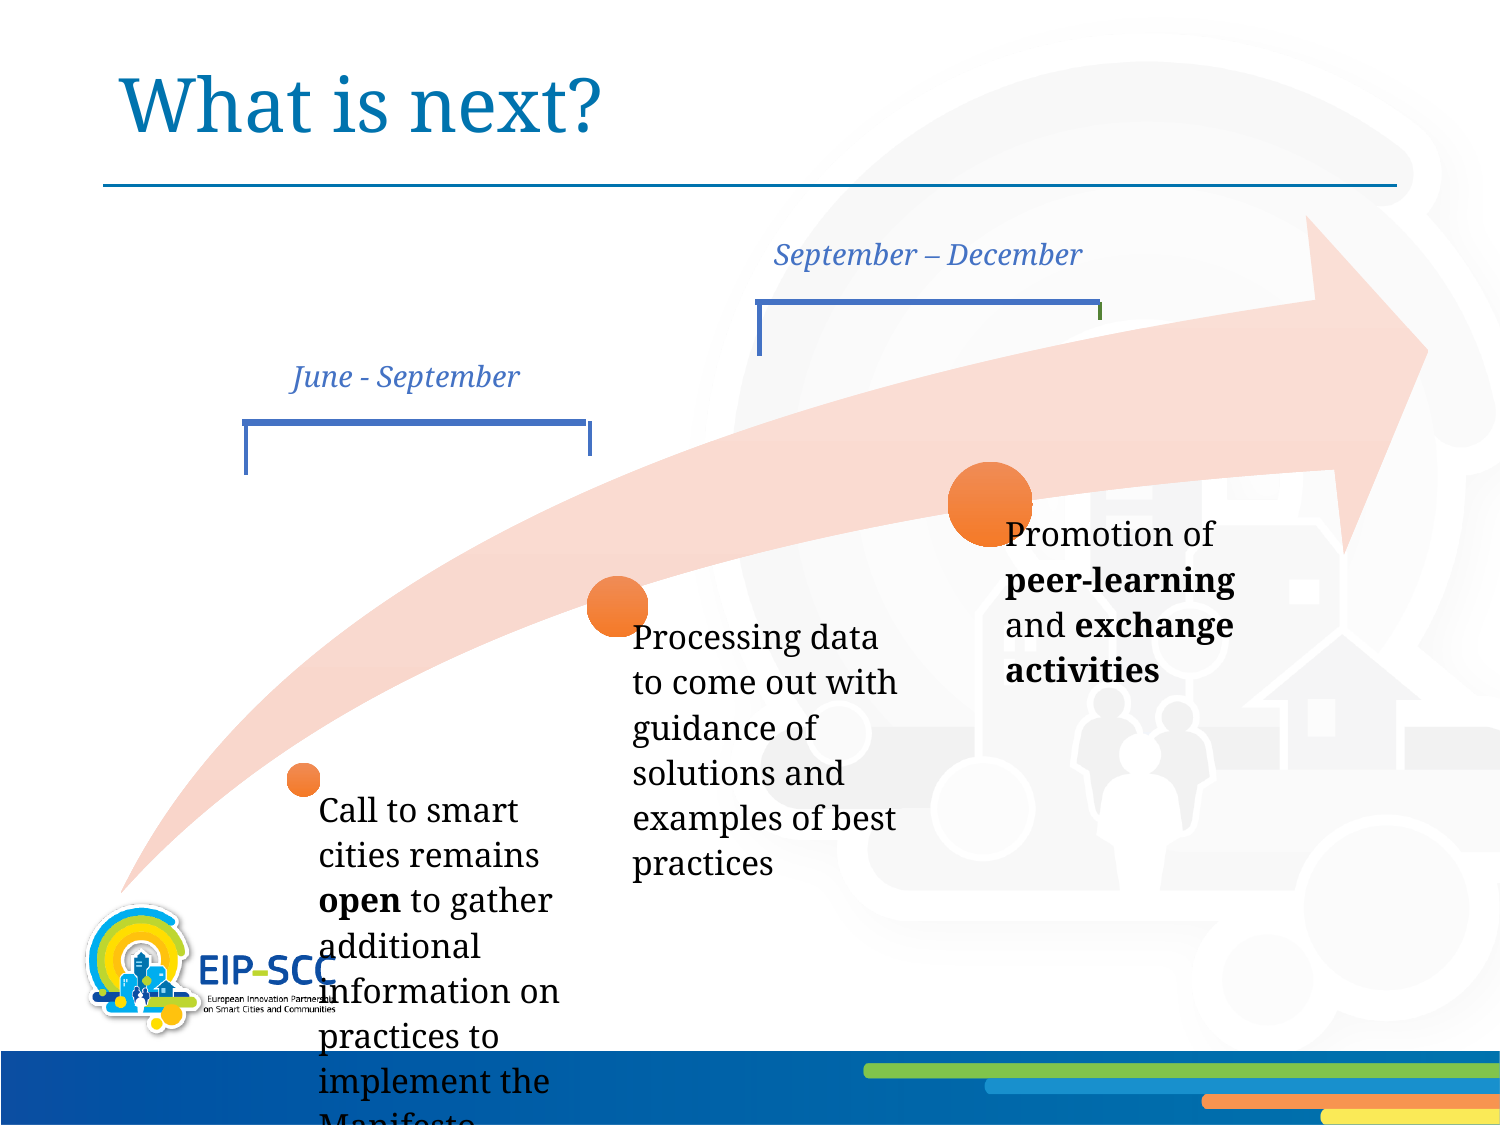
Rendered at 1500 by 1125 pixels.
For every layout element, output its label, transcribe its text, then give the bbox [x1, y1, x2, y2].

title What is next? [103, 0, 1397, 218]
picture [346, 896, 353, 910]
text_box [120, 214, 1429, 894]
picture [524, 896, 532, 902]
picture [325, 896, 332, 910]
picture [455, 895, 461, 904]
picture [473, 903, 480, 910]
picture [0, 0, 1500, 1125]
picture [427, 896, 436, 911]
